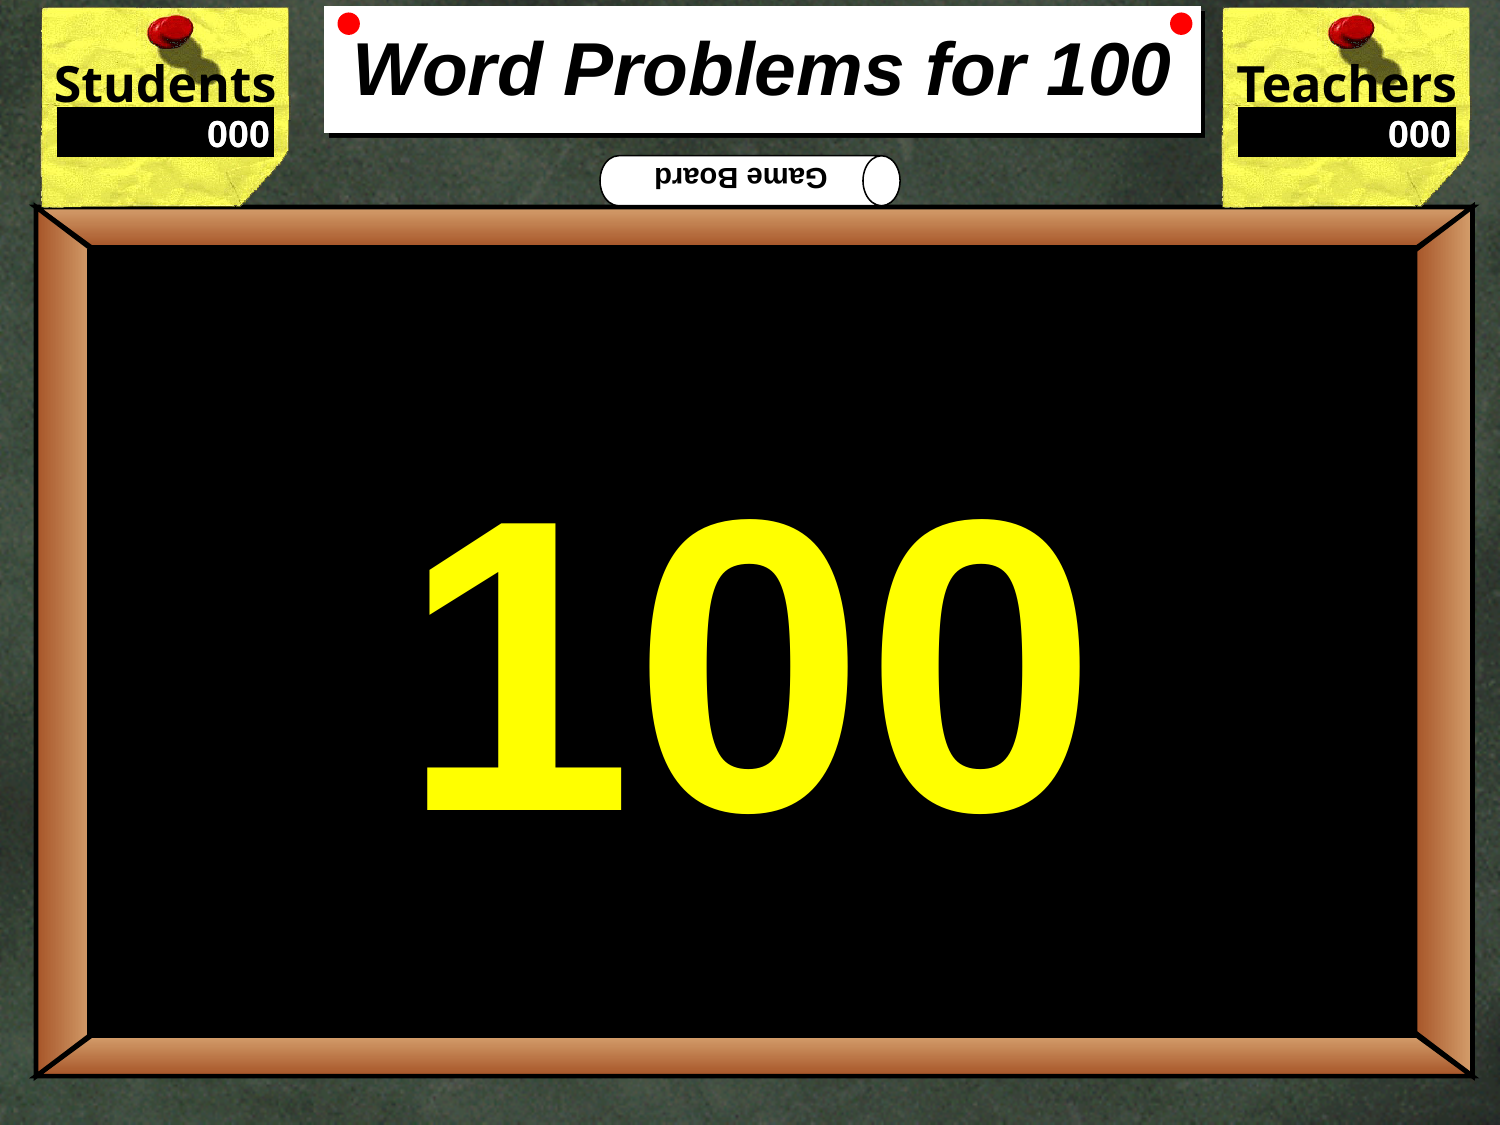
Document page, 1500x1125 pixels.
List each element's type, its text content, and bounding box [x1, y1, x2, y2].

picture [0, 0, 1500, 1125]
title Word Problems for 100 [324, 12, 1201, 118]
text_box 100 [87, 249, 1412, 1038]
